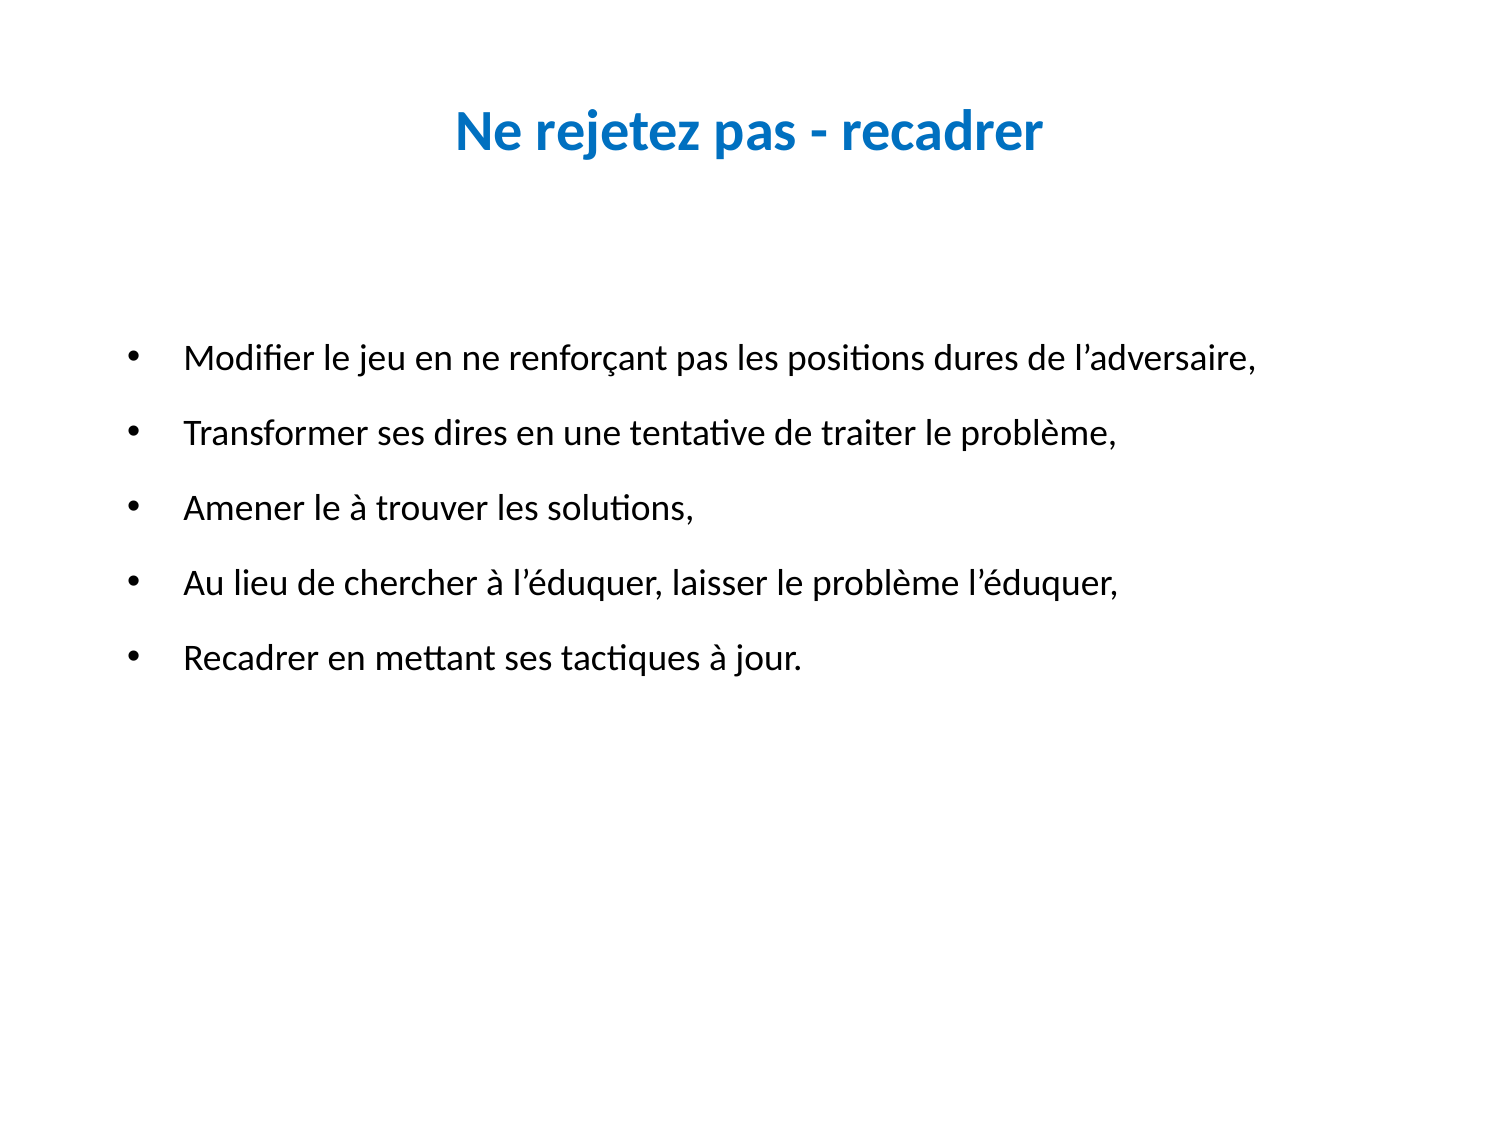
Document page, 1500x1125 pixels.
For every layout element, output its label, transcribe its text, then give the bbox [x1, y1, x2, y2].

list Modifier le jeu en ne renforçant pas les positions dures de l’adversaire, Transformer ses dires en une tentative de traiter le problème, Amener le à trouver les solutions, Au lieu de chercher à l’éduquer, laisser le problème l’éduquer, Recadrer en mettant ses tactiques à jour. [112, 302, 1388, 978]
title Ne rejetez pas - recadrer [433, 70, 1067, 185]
